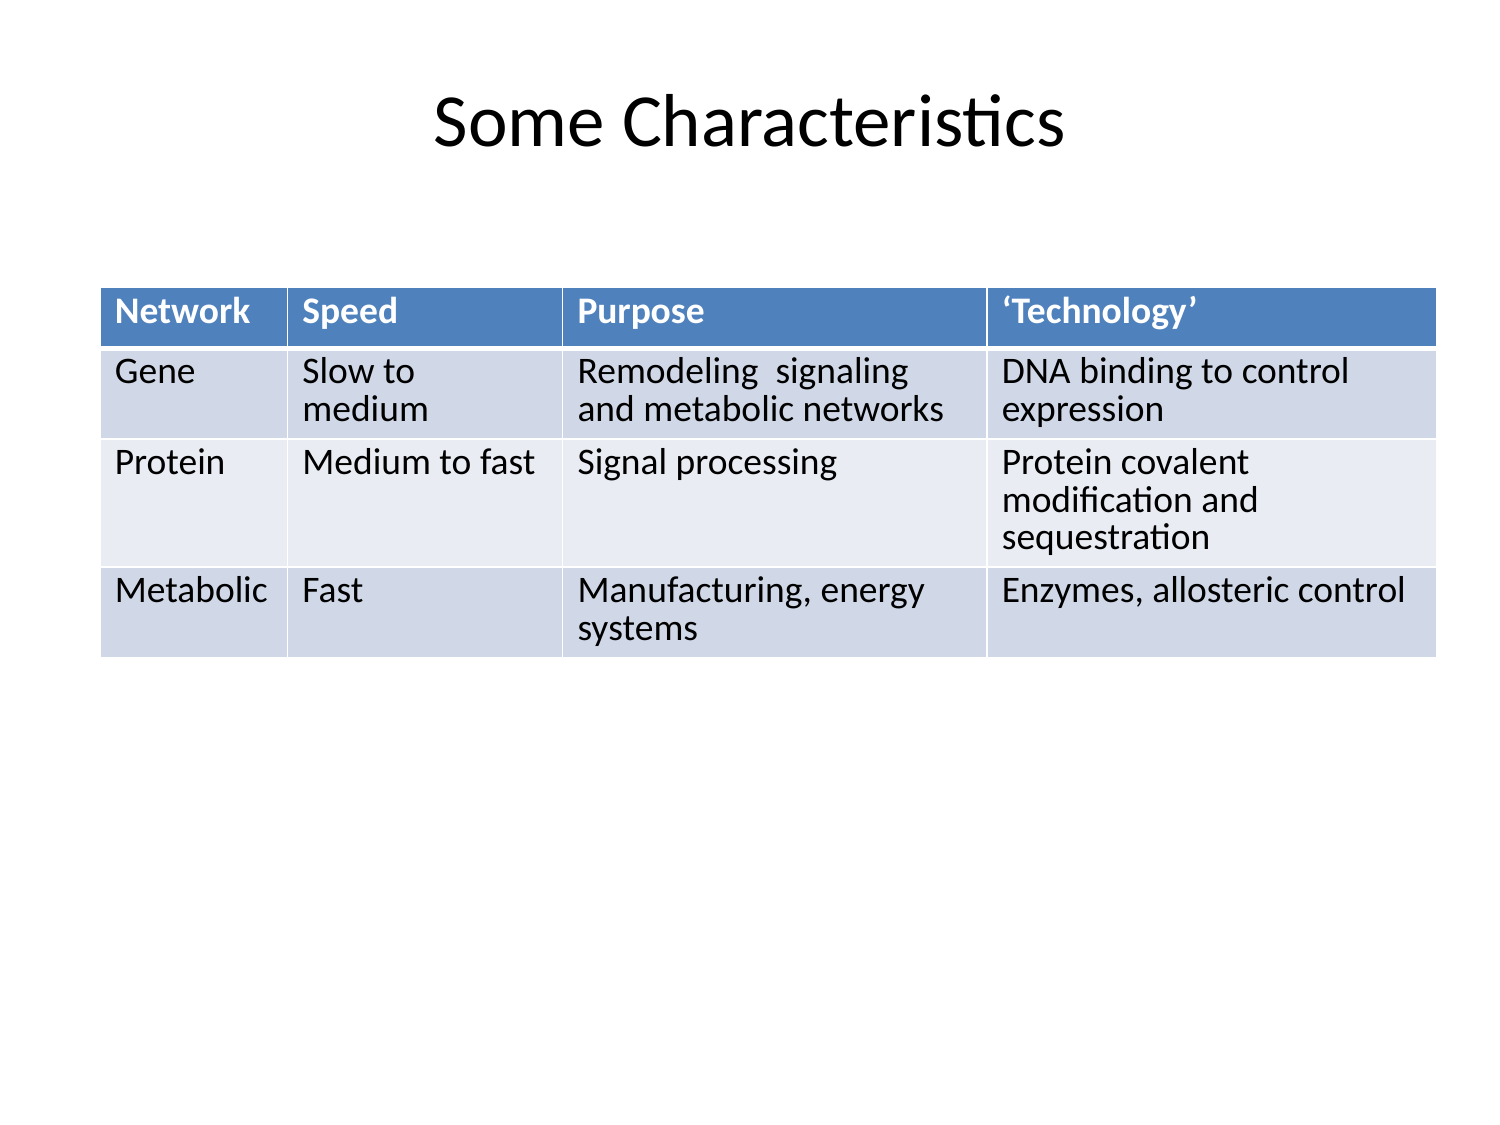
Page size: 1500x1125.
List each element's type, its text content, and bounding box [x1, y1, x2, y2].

title Some Characteristics [75, 45, 1425, 188]
table_header ‘Technology’ [988, 288, 1436, 346]
table_cell Fast [288, 568, 562, 657]
table_cell DNA binding to control expression [988, 351, 1436, 438]
table_header Network [101, 288, 287, 346]
table_cell Signal processing [563, 440, 986, 566]
table_header Speed [288, 288, 562, 346]
table_cell Enzymes, allosteric control [988, 568, 1436, 657]
table_cell Gene [101, 351, 287, 438]
table_cell Protein covalent modification and sequestration [988, 440, 1436, 566]
table_header Purpose [563, 288, 986, 346]
table_cell Remodeling signaling and metabolic networks [563, 351, 986, 438]
table_cell Manufacturing, energy systems [563, 568, 986, 657]
table_cell Protein [101, 440, 287, 566]
table_cell Metabolic [101, 568, 287, 657]
table_cell Medium to fast [288, 440, 562, 566]
table_cell Slow to medium [288, 351, 562, 438]
